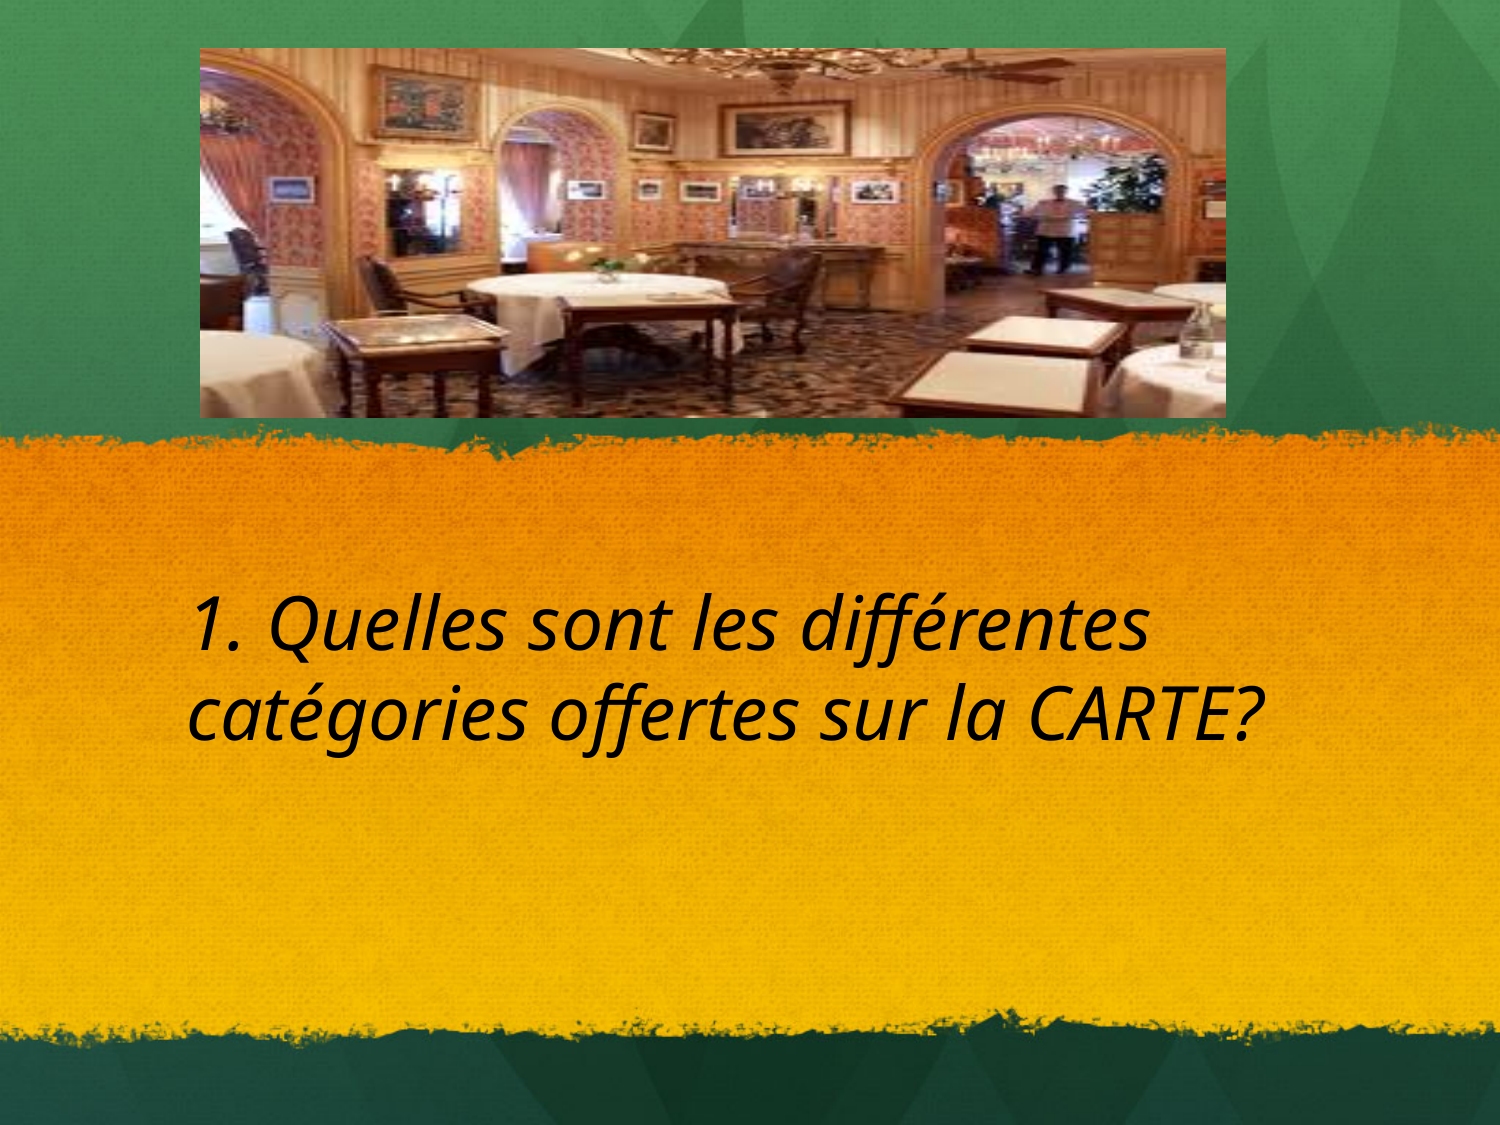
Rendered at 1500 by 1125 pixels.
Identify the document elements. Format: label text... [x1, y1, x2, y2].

text_box 1. Quelles sont les différentes catégories offertes sur la CARTE? [171, 567, 1378, 854]
picture [0, 0, 1500, 1125]
